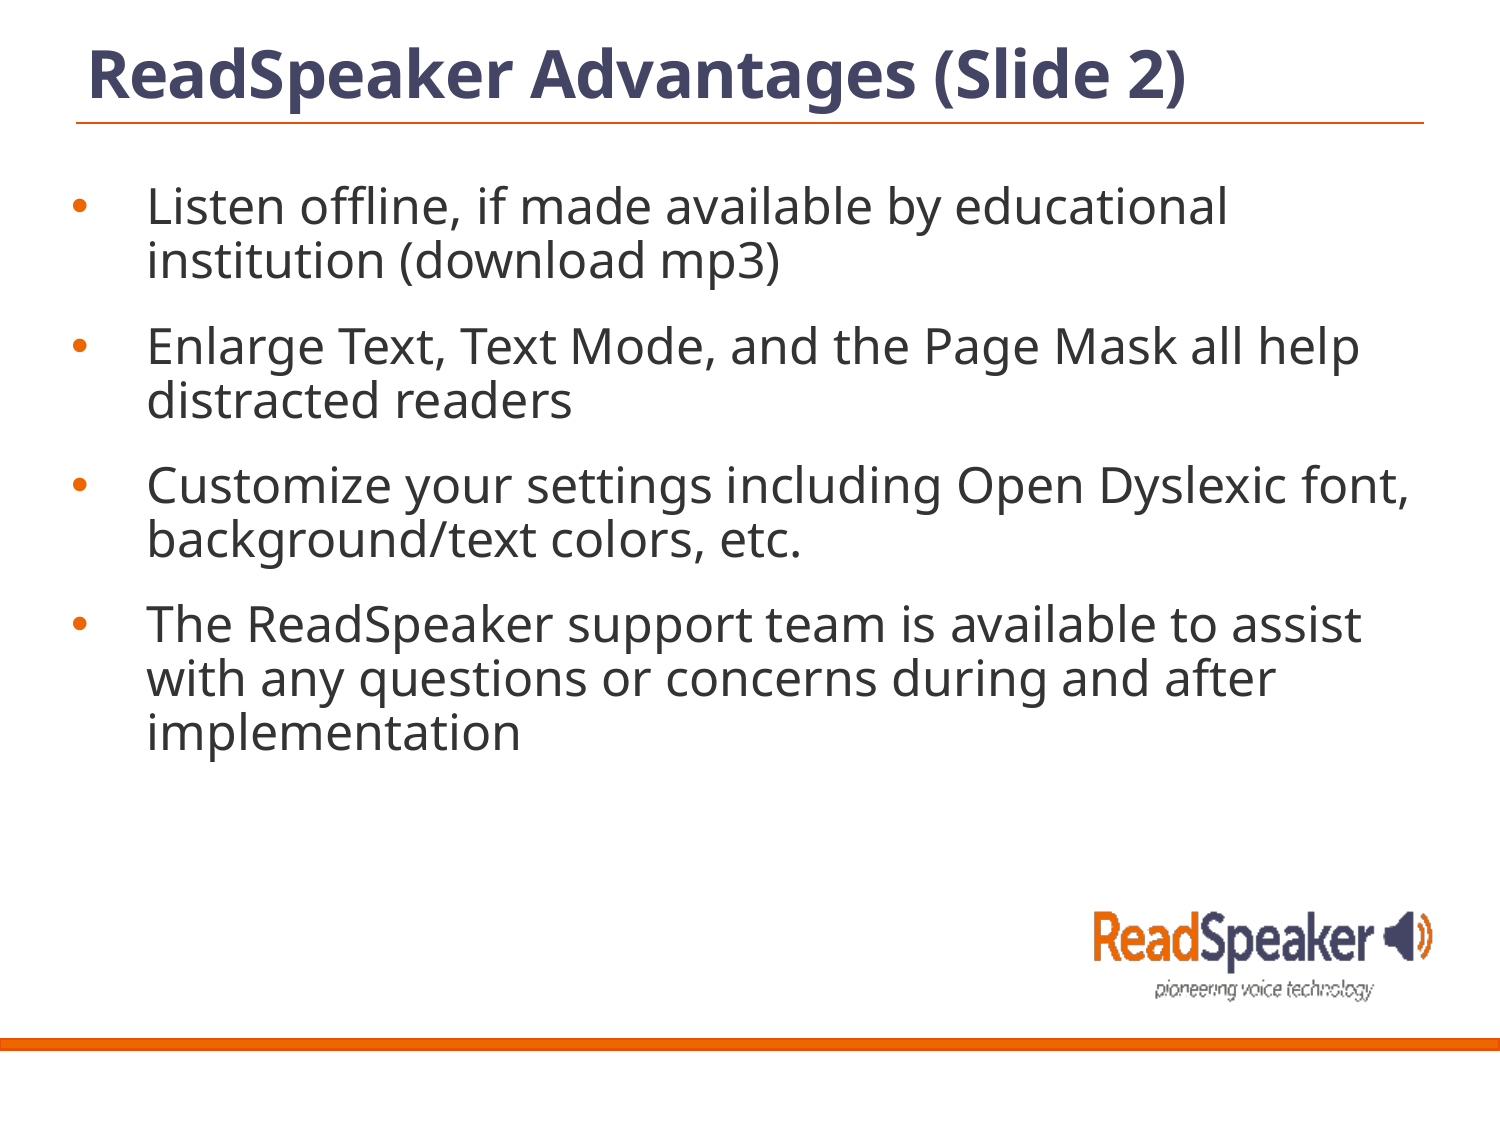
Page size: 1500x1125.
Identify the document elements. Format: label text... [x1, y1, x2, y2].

title ReadSpeaker Advantages (Slide 2) [70, 26, 1453, 120]
list Listen offline, if made available by educational institution (download mp3) Enlarge Text, Text Mode, and the Page Mask all help distracted readers Customize your settings including Open Dyslexic font, background/text colors, etc. The ReadSpeaker support team is available to assist with any questions or concerns during and after implementation [70, 174, 1434, 897]
picture [1068, 890, 1459, 1010]
